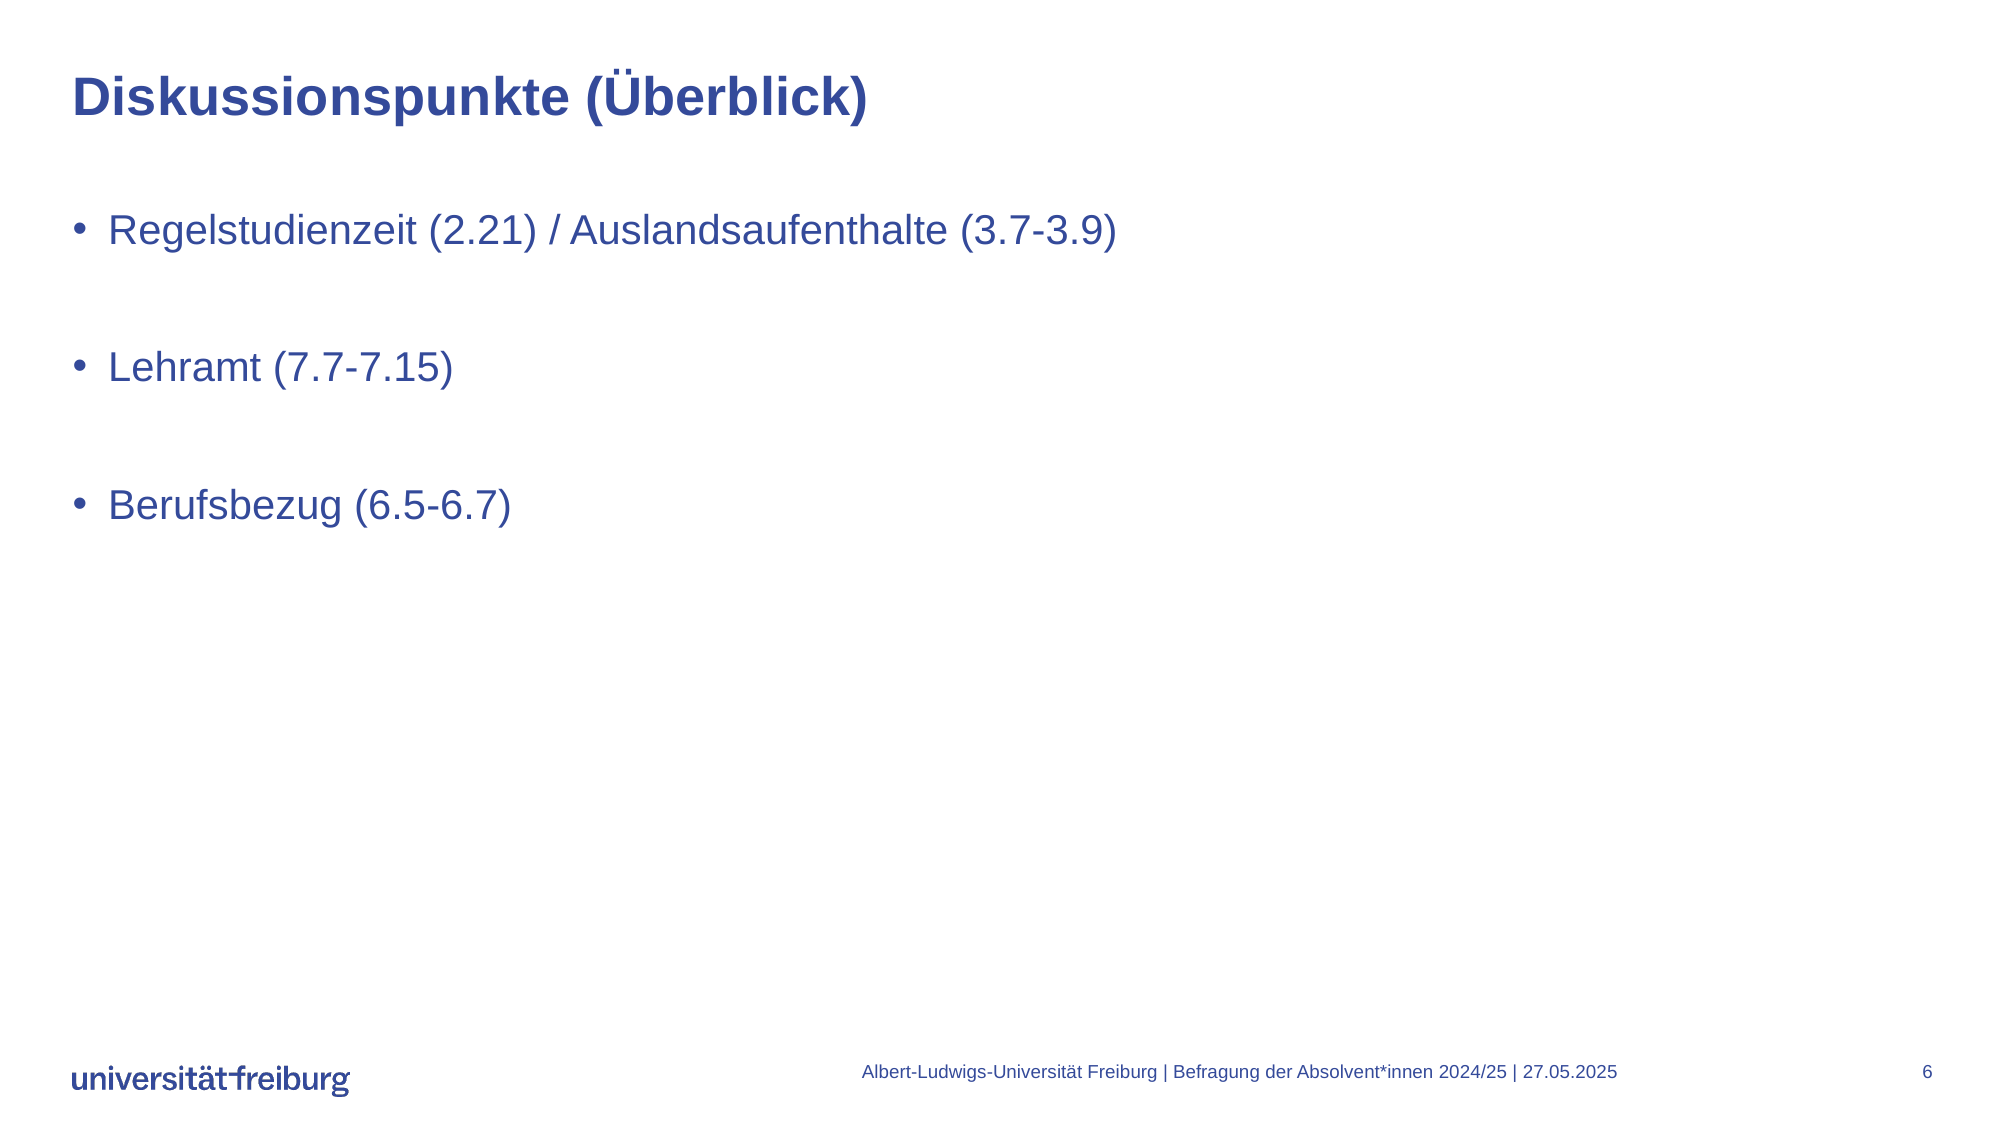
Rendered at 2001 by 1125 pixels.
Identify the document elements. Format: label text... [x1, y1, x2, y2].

footer Albert-Ludwigs-Universität Freiburg | Befragung der Absolvent*innen 2024/25 | [488, 1060, 1517, 1090]
list Regelstudienzeit (2.21) / Auslandsaufenthalte (3.7-3.9) Lehramt (7.7-7.15) Berufsbezug (6.5-6.7) [72, 194, 1933, 903]
slide_number 6 [1873, 1060, 1933, 1090]
picture [72, 1065, 351, 1097]
title Diskussionspunkte (Überblick) [72, 59, 1933, 194]
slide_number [1517, 1060, 1754, 1090]
